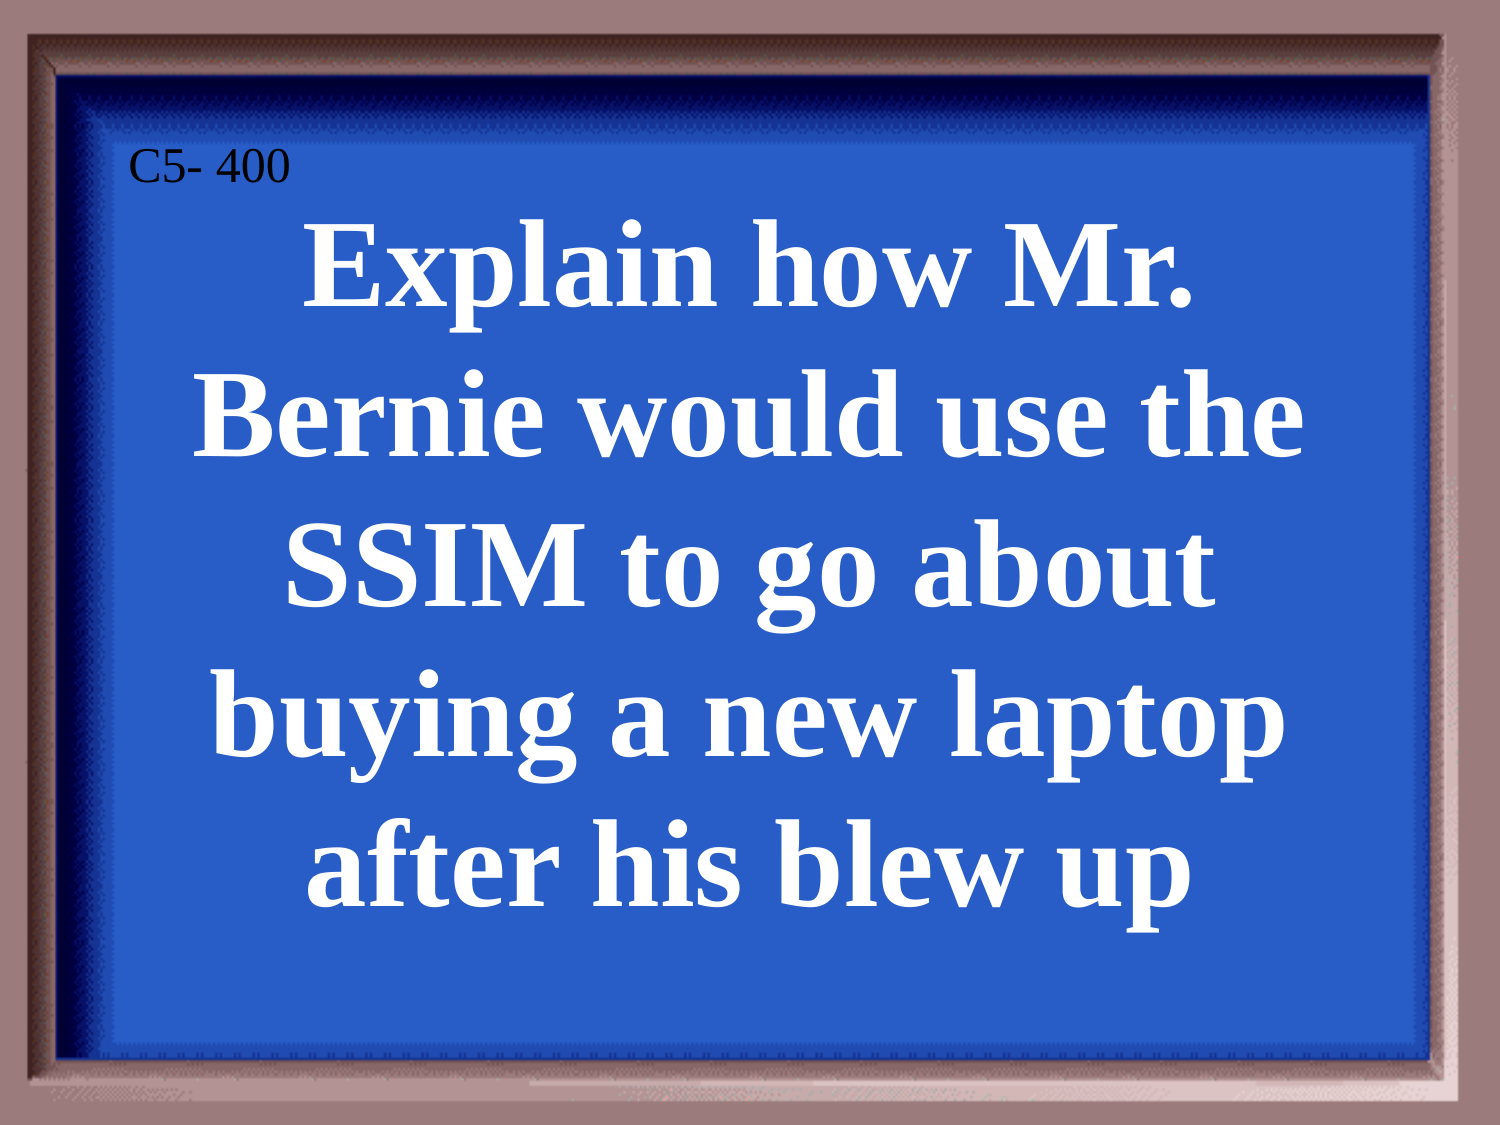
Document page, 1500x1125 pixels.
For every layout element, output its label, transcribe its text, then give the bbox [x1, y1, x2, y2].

picture [0, 0, 1500, 1125]
title Explain how Mr. Bernie would use the SSIM to go about buying a new laptop after his blew up [112, 462, 1388, 650]
text_box C5- 400 [113, 124, 306, 200]
